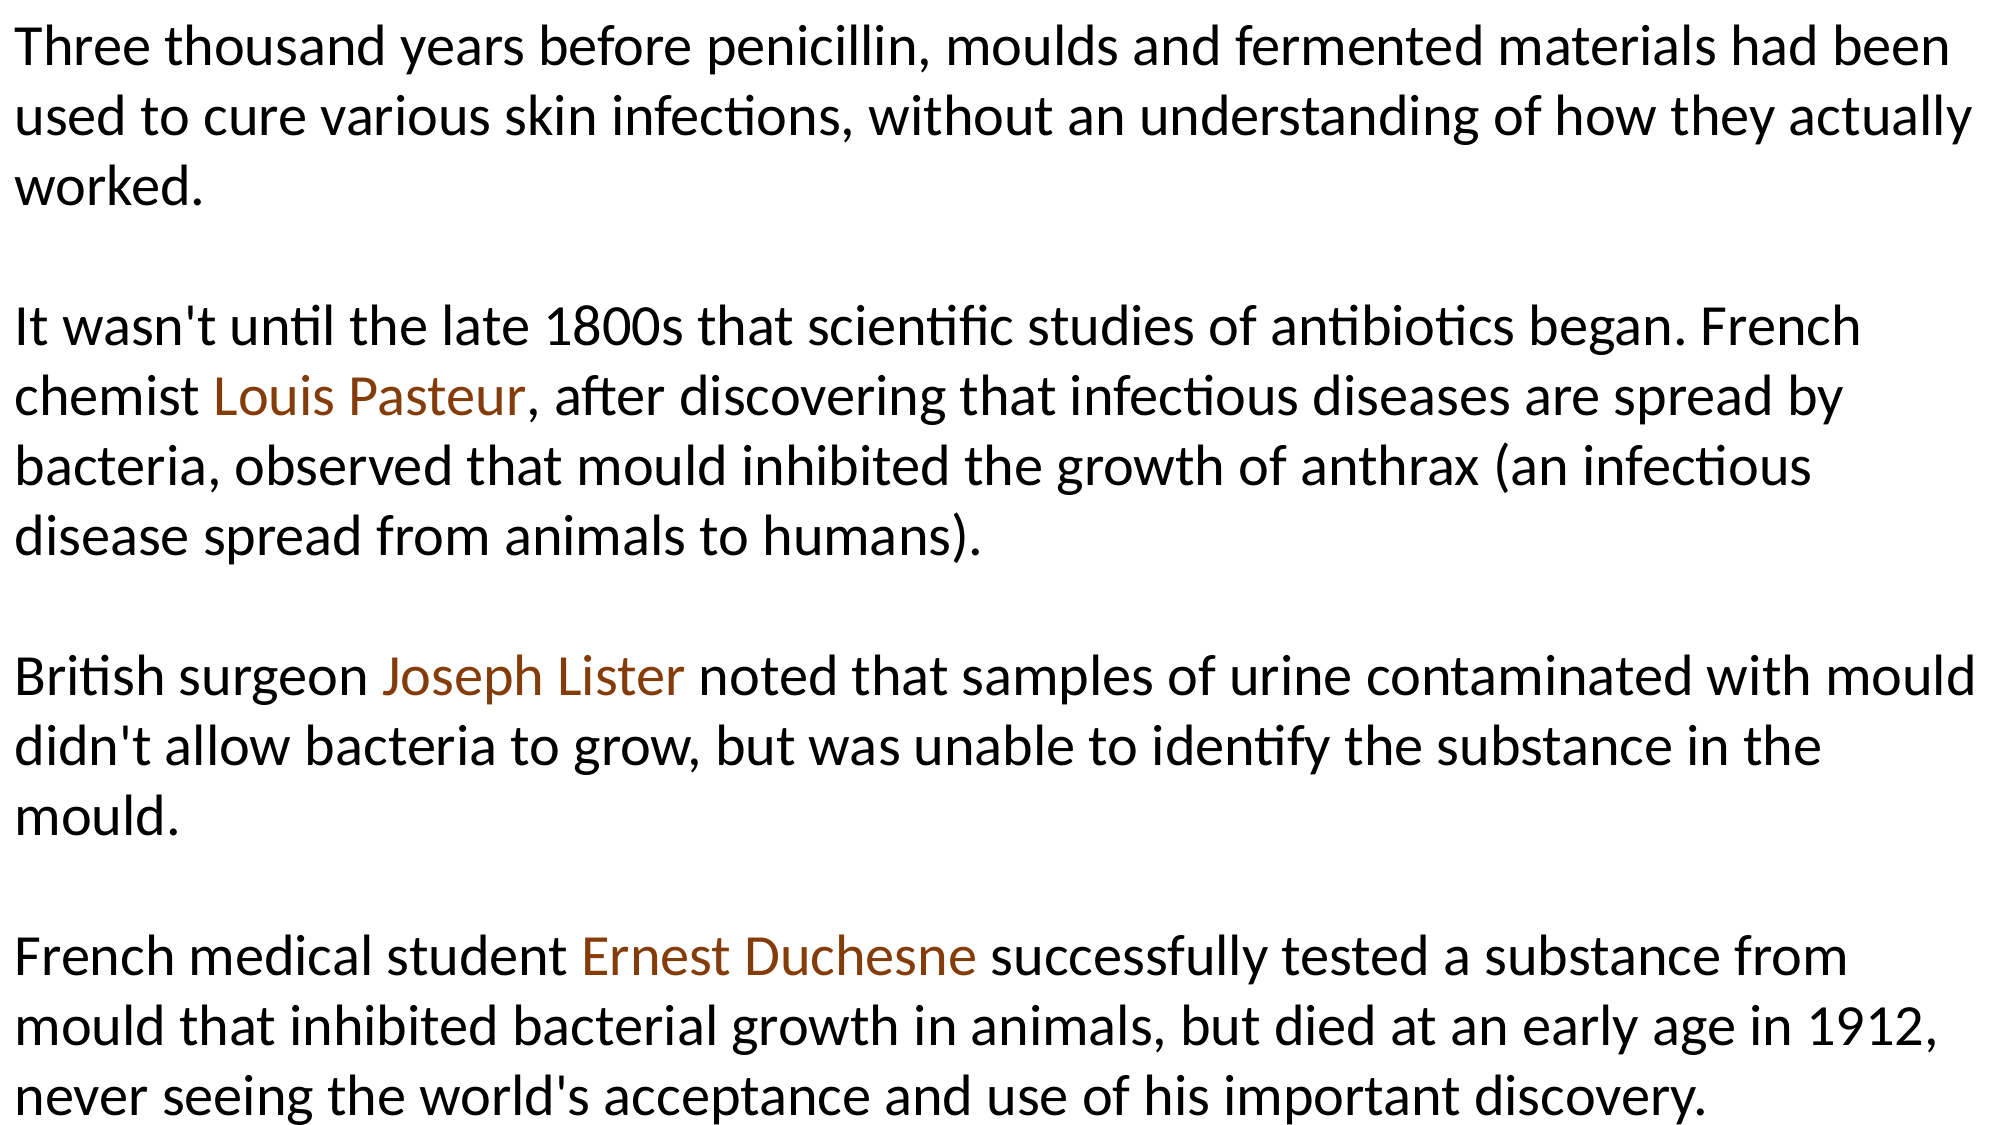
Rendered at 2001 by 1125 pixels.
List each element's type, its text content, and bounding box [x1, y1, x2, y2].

text_box Three thousand years before penicillin, moulds and fermented materials had been used to cure various skin infections, without an understanding of how they actually worked. It wasn't until the late 1800s that scientific studies of antibiotics began. French chemist Louis Pasteur, after discovering that infectious diseases are spread by bacteria, observed that mould inhibited the growth of anthrax (an infectious disease spread from animals to humans). British surgeon Joseph Lister noted that samples of urine contaminated with mould didn't allow bacteria to grow, but was unable to identify the substance in the mould. French medical student Ernest Duchesne successfully tested a substance from mould that inhibited bacterial growth in animals, but died at an early age in 1912, never seeing the world's acceptance and use of his important discovery. [0, 0, 2000, 1125]
